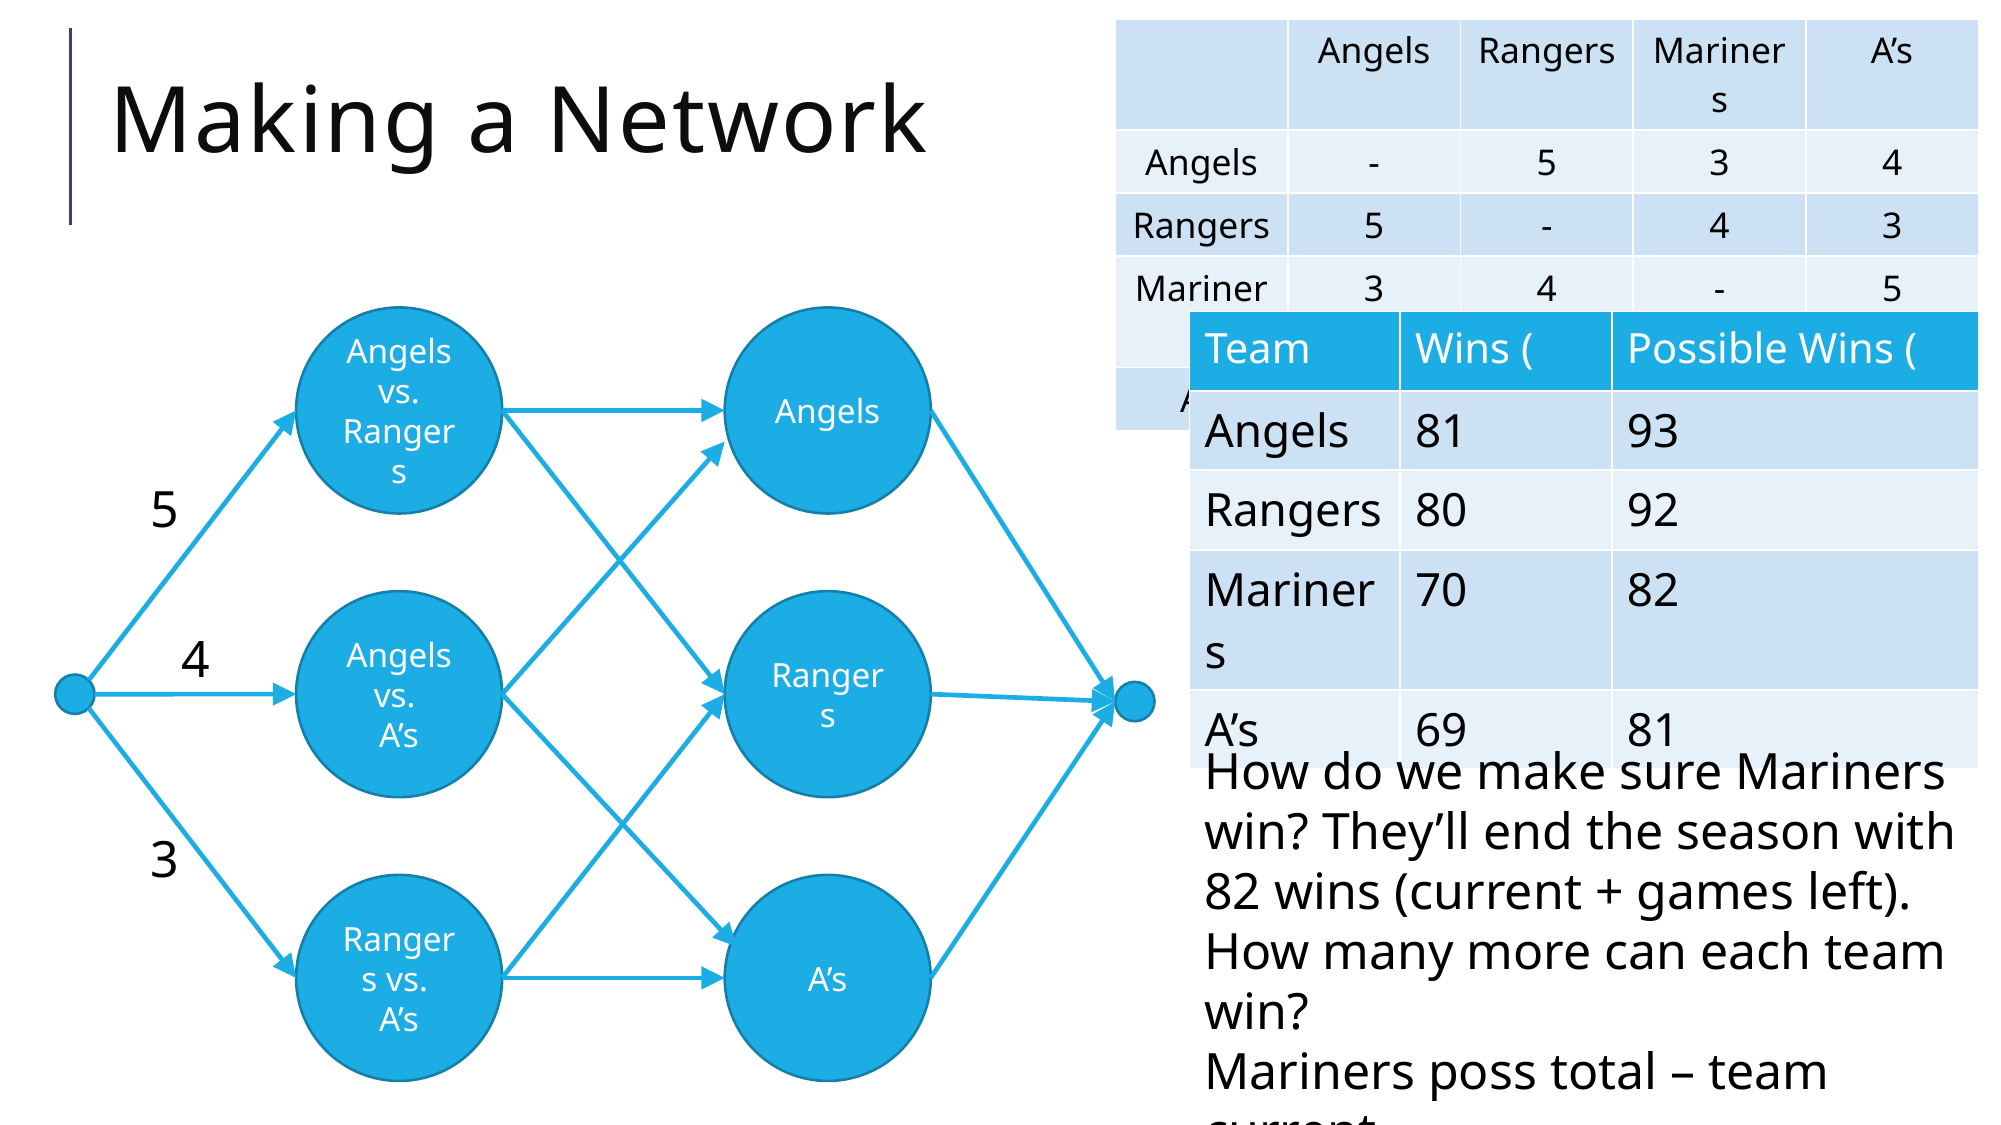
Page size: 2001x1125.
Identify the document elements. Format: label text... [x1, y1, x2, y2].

text_box [1123, 680, 1156, 723]
table_cell Angels [1116, 131, 1287, 192]
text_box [501, 410, 725, 438]
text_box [501, 441, 725, 689]
table_cell 5 [1289, 194, 1460, 255]
table_header [1116, 20, 1287, 129]
text_box Angels vs. A’s [296, 589, 495, 799]
title Making a Network [94, 43, 1114, 210]
text_box Rangers [732, 589, 923, 799]
table_cell 4 [1634, 194, 1805, 255]
text_box Rangers vs. A’s [295, 873, 504, 1083]
table_cell - [1461, 194, 1632, 255]
table_cell Rangers [1116, 194, 1287, 255]
table_cell 5 [1807, 257, 1978, 311]
table_header Angels [1289, 20, 1460, 129]
text_box How do we make sure Mariners win? They’ll end the season with 82 wins (current + games left). How many more can each team win? Mariners poss total – team current [1189, 731, 1979, 1125]
text_box Angels vs. Rangers [294, 306, 504, 515]
text_box [53, 673, 95, 716]
table_header A’s [1807, 20, 1978, 129]
table_cell 4 [1807, 131, 1978, 192]
table_cell 3 [1289, 257, 1460, 311]
table_header Rangers [1461, 20, 1632, 129]
table_cell 3 [1634, 131, 1805, 192]
table_cell 4 [1461, 257, 1632, 311]
text_box Angels [723, 306, 932, 515]
text_box A’s [723, 873, 932, 1083]
table_cell Mariners [1116, 257, 1287, 367]
table_header Mariners [1634, 20, 1805, 129]
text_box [729, 693, 737, 947]
table_cell 5 [1461, 131, 1632, 192]
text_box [930, 410, 1116, 690]
table_cell 3 [1807, 194, 1978, 255]
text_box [88, 410, 297, 681]
table_cell - [1289, 131, 1460, 192]
table_cell - [1634, 257, 1805, 311]
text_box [501, 693, 725, 977]
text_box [88, 707, 297, 979]
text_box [930, 701, 1116, 979]
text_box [930, 693, 1116, 697]
table_cell A’s [1116, 368, 1189, 430]
